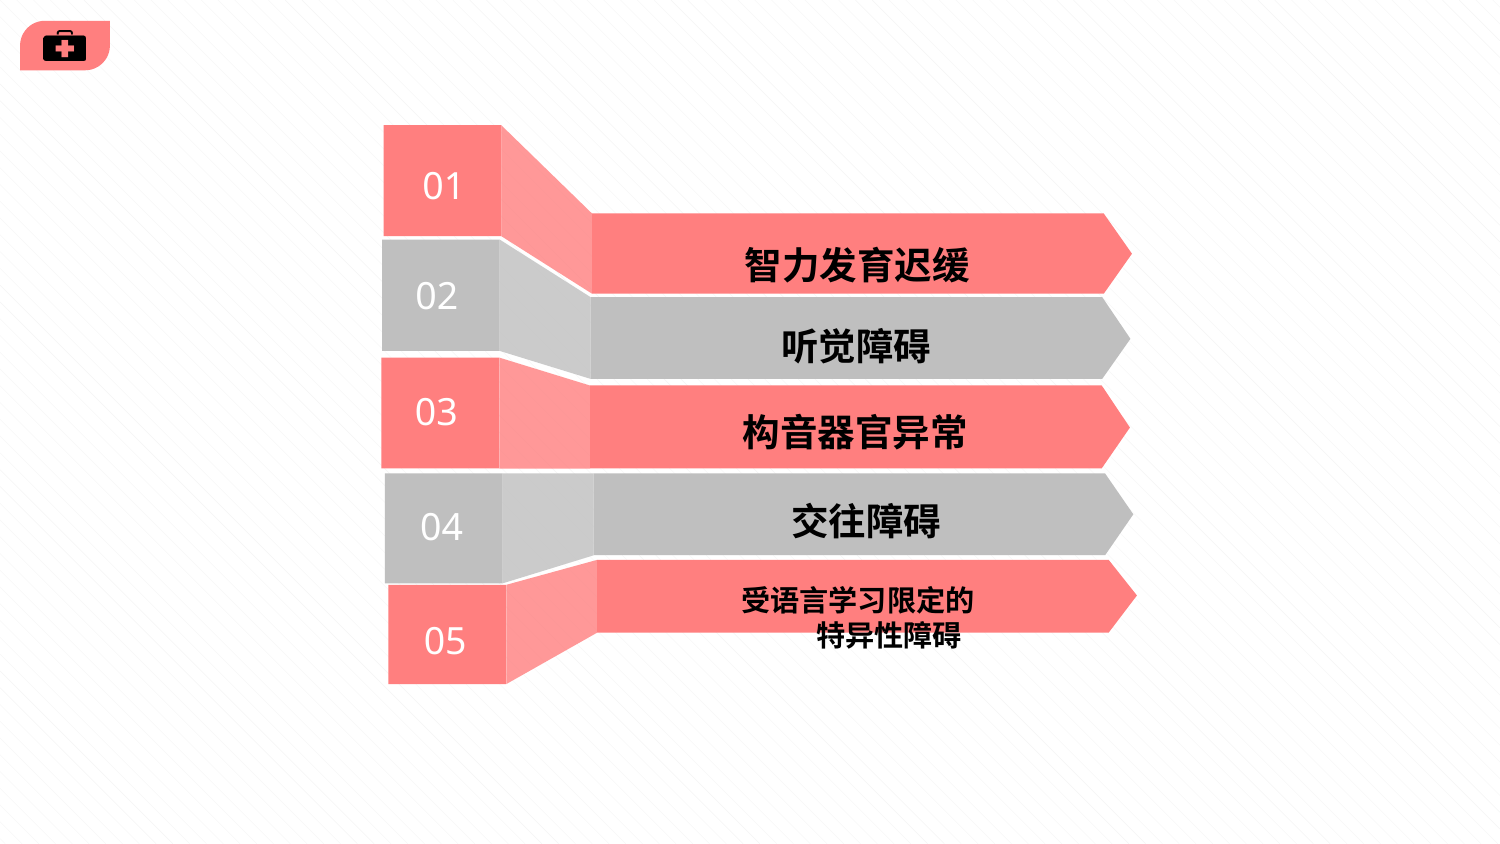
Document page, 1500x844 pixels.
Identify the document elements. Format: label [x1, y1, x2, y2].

text_box [381, 239, 1131, 379]
text_box [388, 559, 1137, 685]
text_box [383, 125, 1133, 294]
text_box [384, 473, 1134, 584]
text_box [20, 12, 1389, 73]
text_box [381, 357, 1130, 469]
